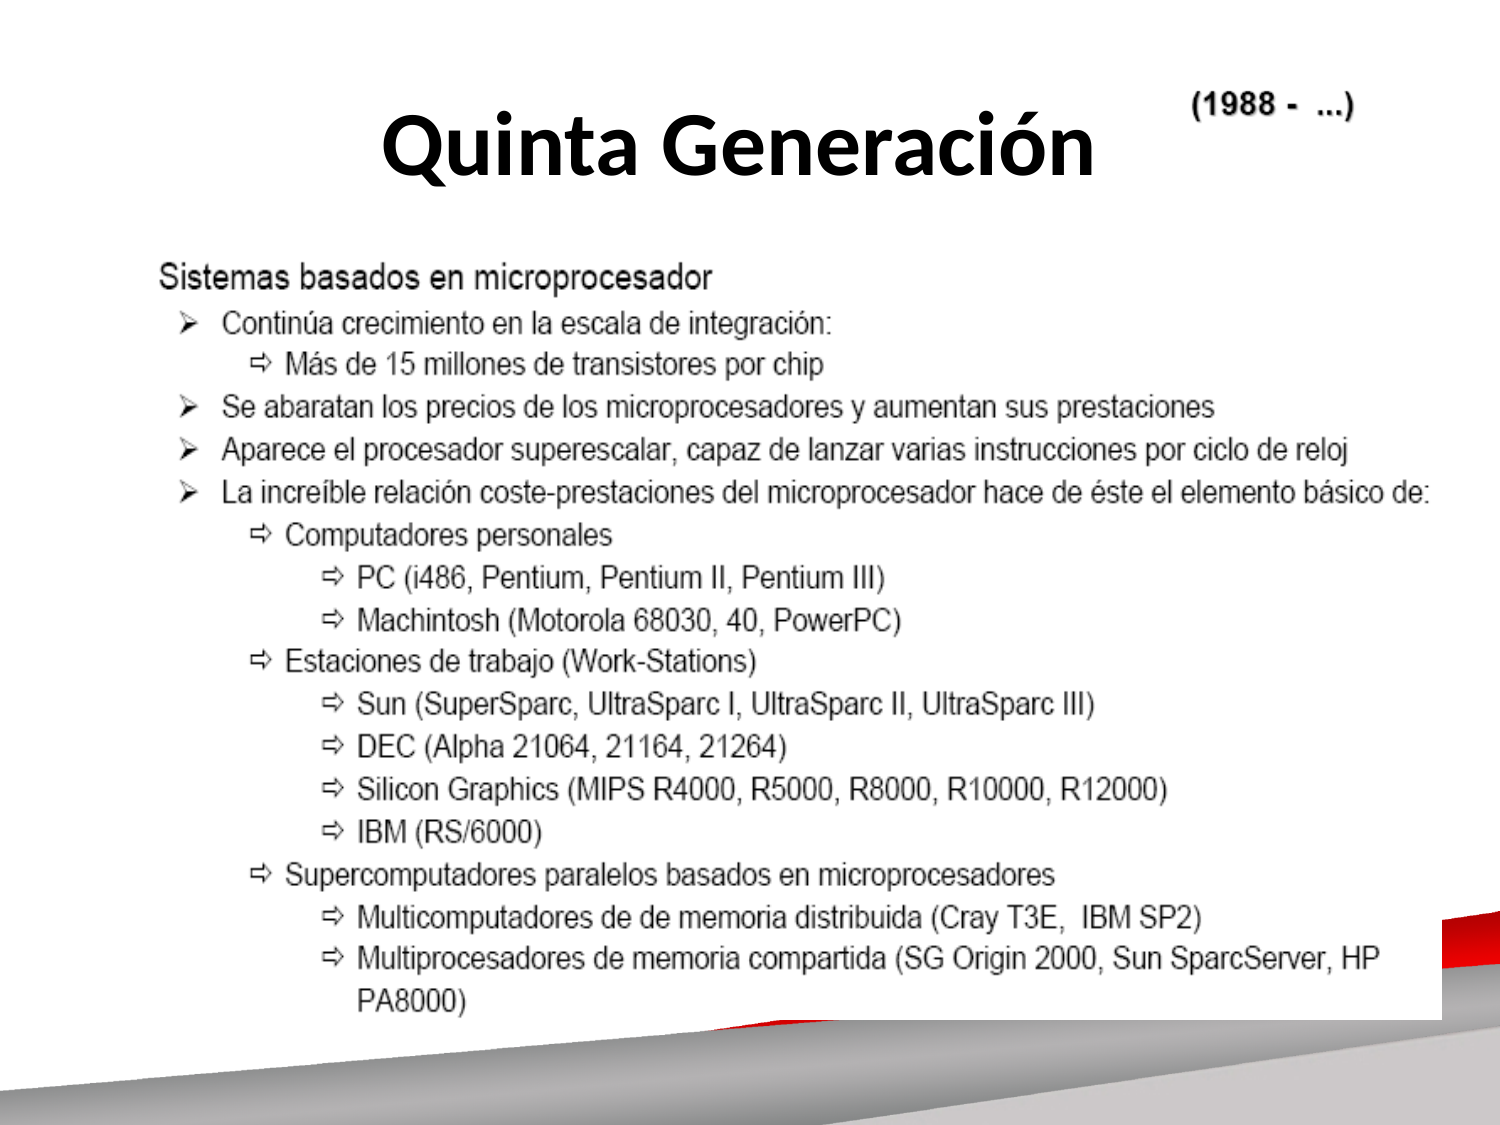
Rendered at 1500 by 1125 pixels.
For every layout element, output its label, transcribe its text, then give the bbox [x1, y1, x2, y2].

picture [1183, 58, 1387, 128]
picture [0, 253, 1500, 1125]
title Quinta Generación [75, 45, 1425, 233]
